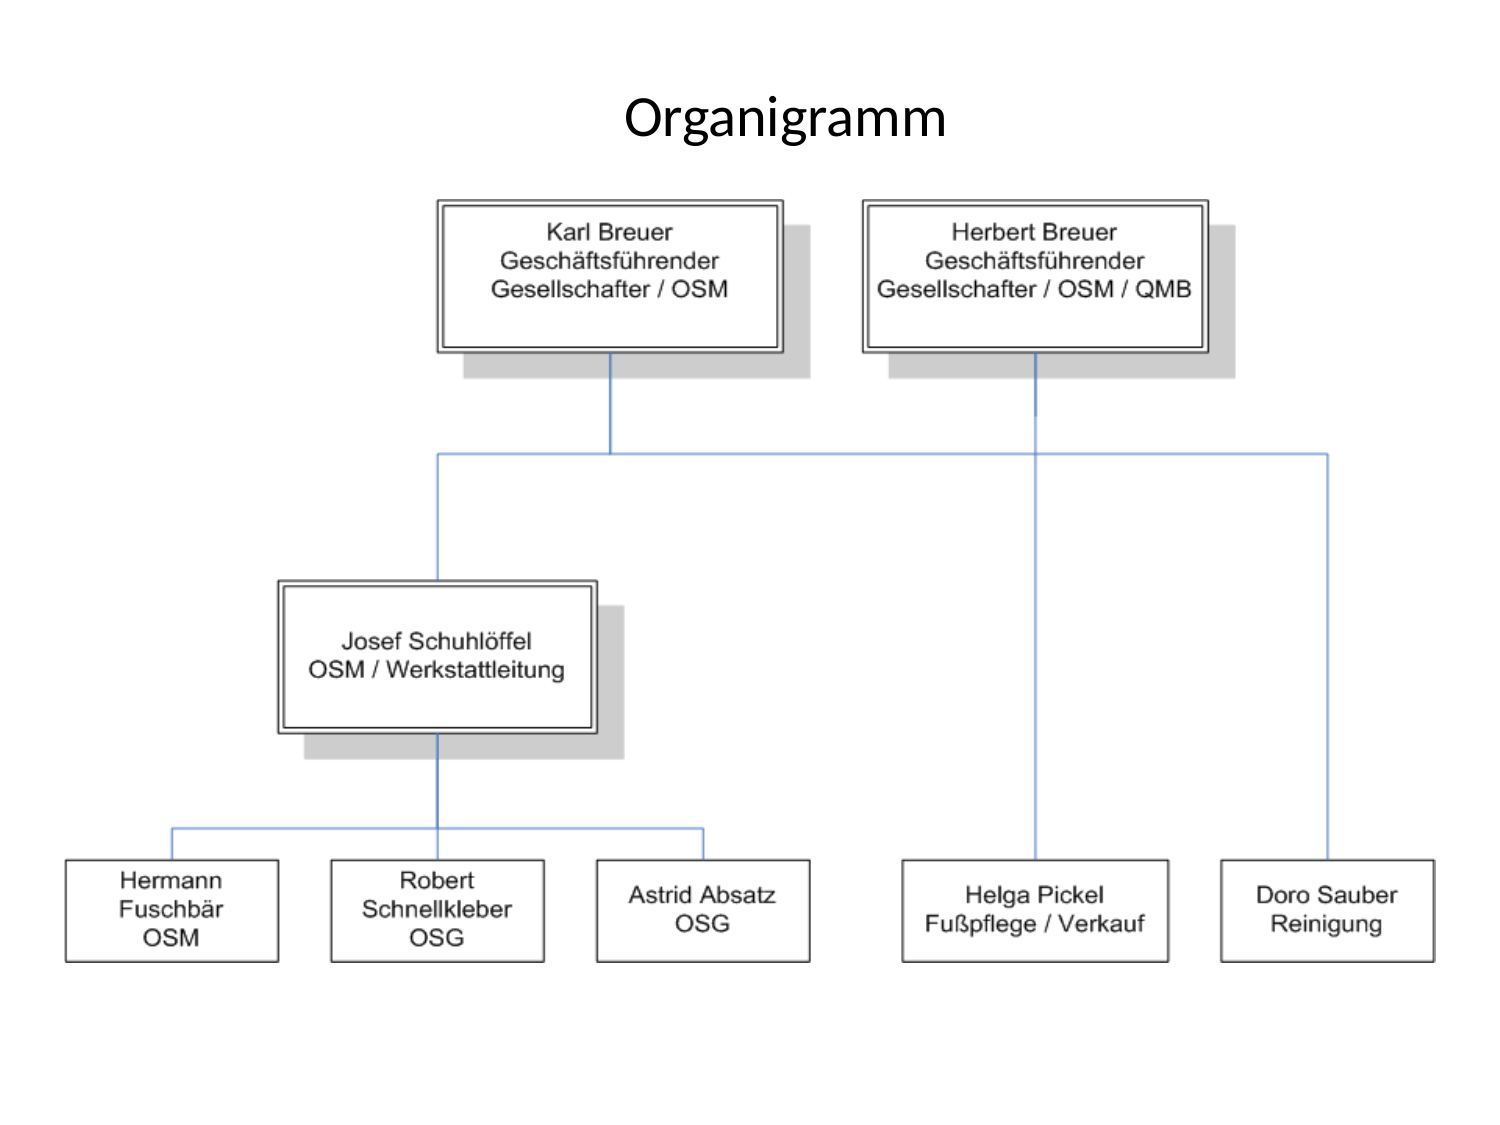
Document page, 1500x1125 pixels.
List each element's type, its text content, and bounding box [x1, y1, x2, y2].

picture [63, 198, 1437, 963]
text_box Organigramm [609, 70, 1026, 156]
